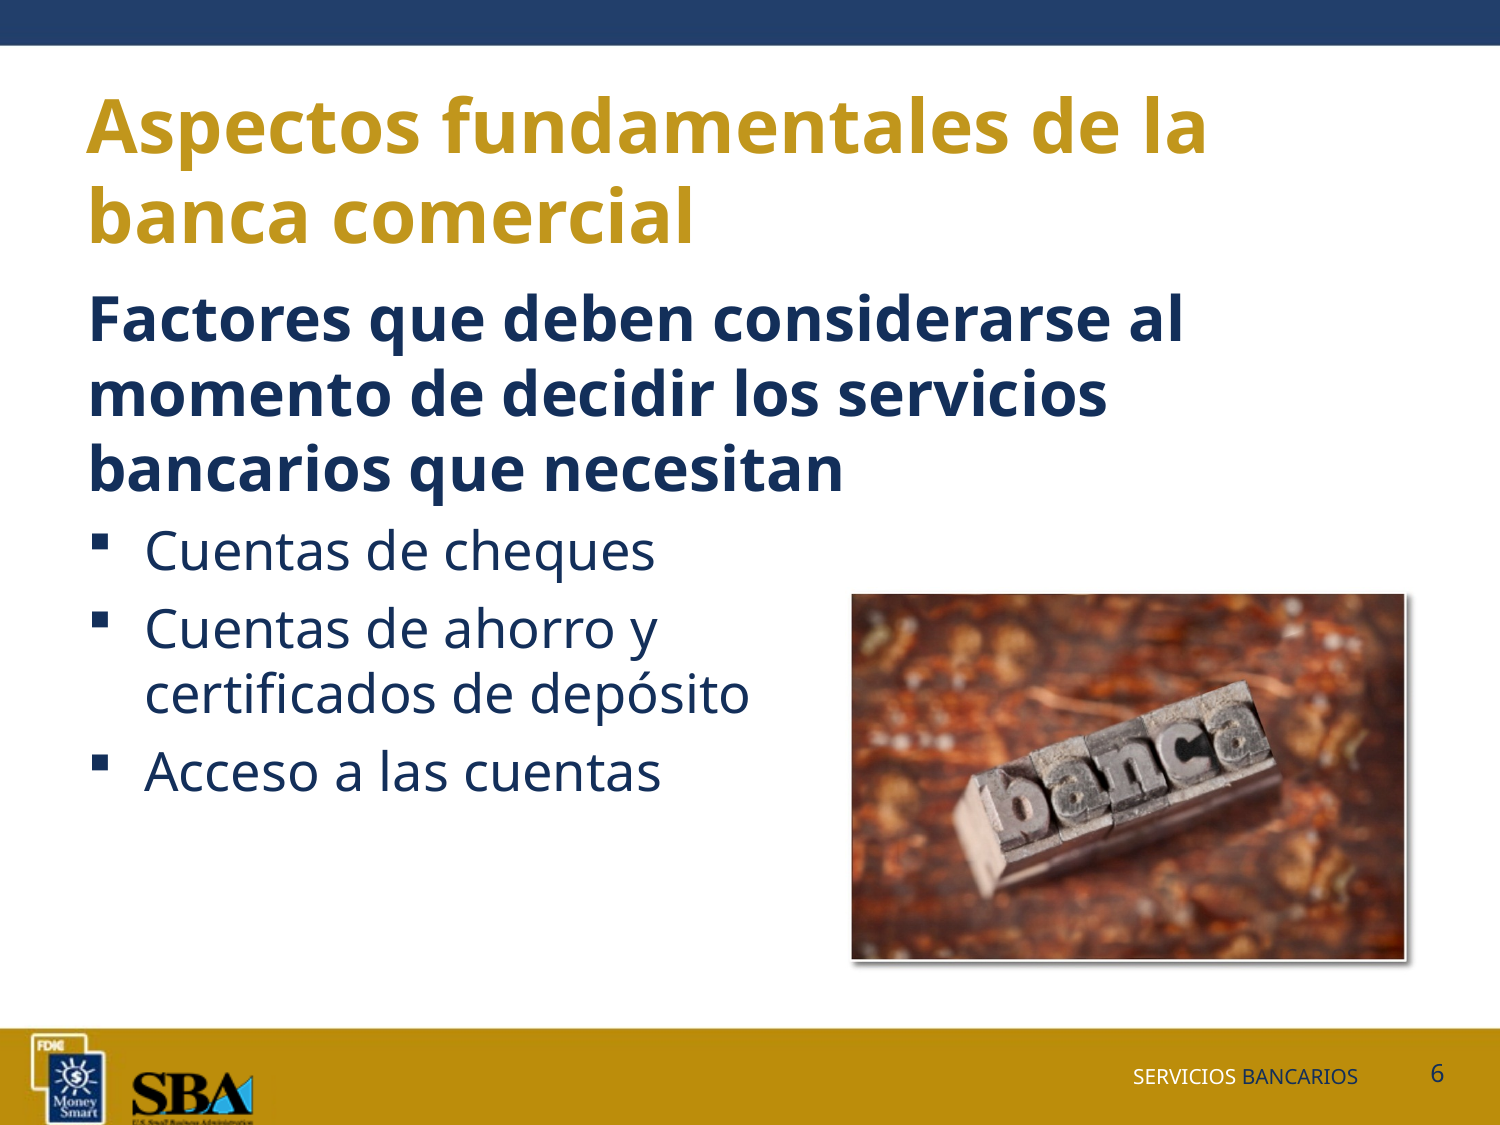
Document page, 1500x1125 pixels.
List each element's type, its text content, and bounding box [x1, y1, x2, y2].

list Factores que deben considerarse al momento de decidir los servicios bancarios que necesitan Cuentas de cheques Cuentas de ahorro y certificados de depósito Acceso a las cuentas [87, 279, 1423, 1125]
title Aspectos fundamentales de la banca comercial [86, 78, 1437, 179]
picture [0, 0, 1500, 1125]
picture [845, 587, 1419, 976]
